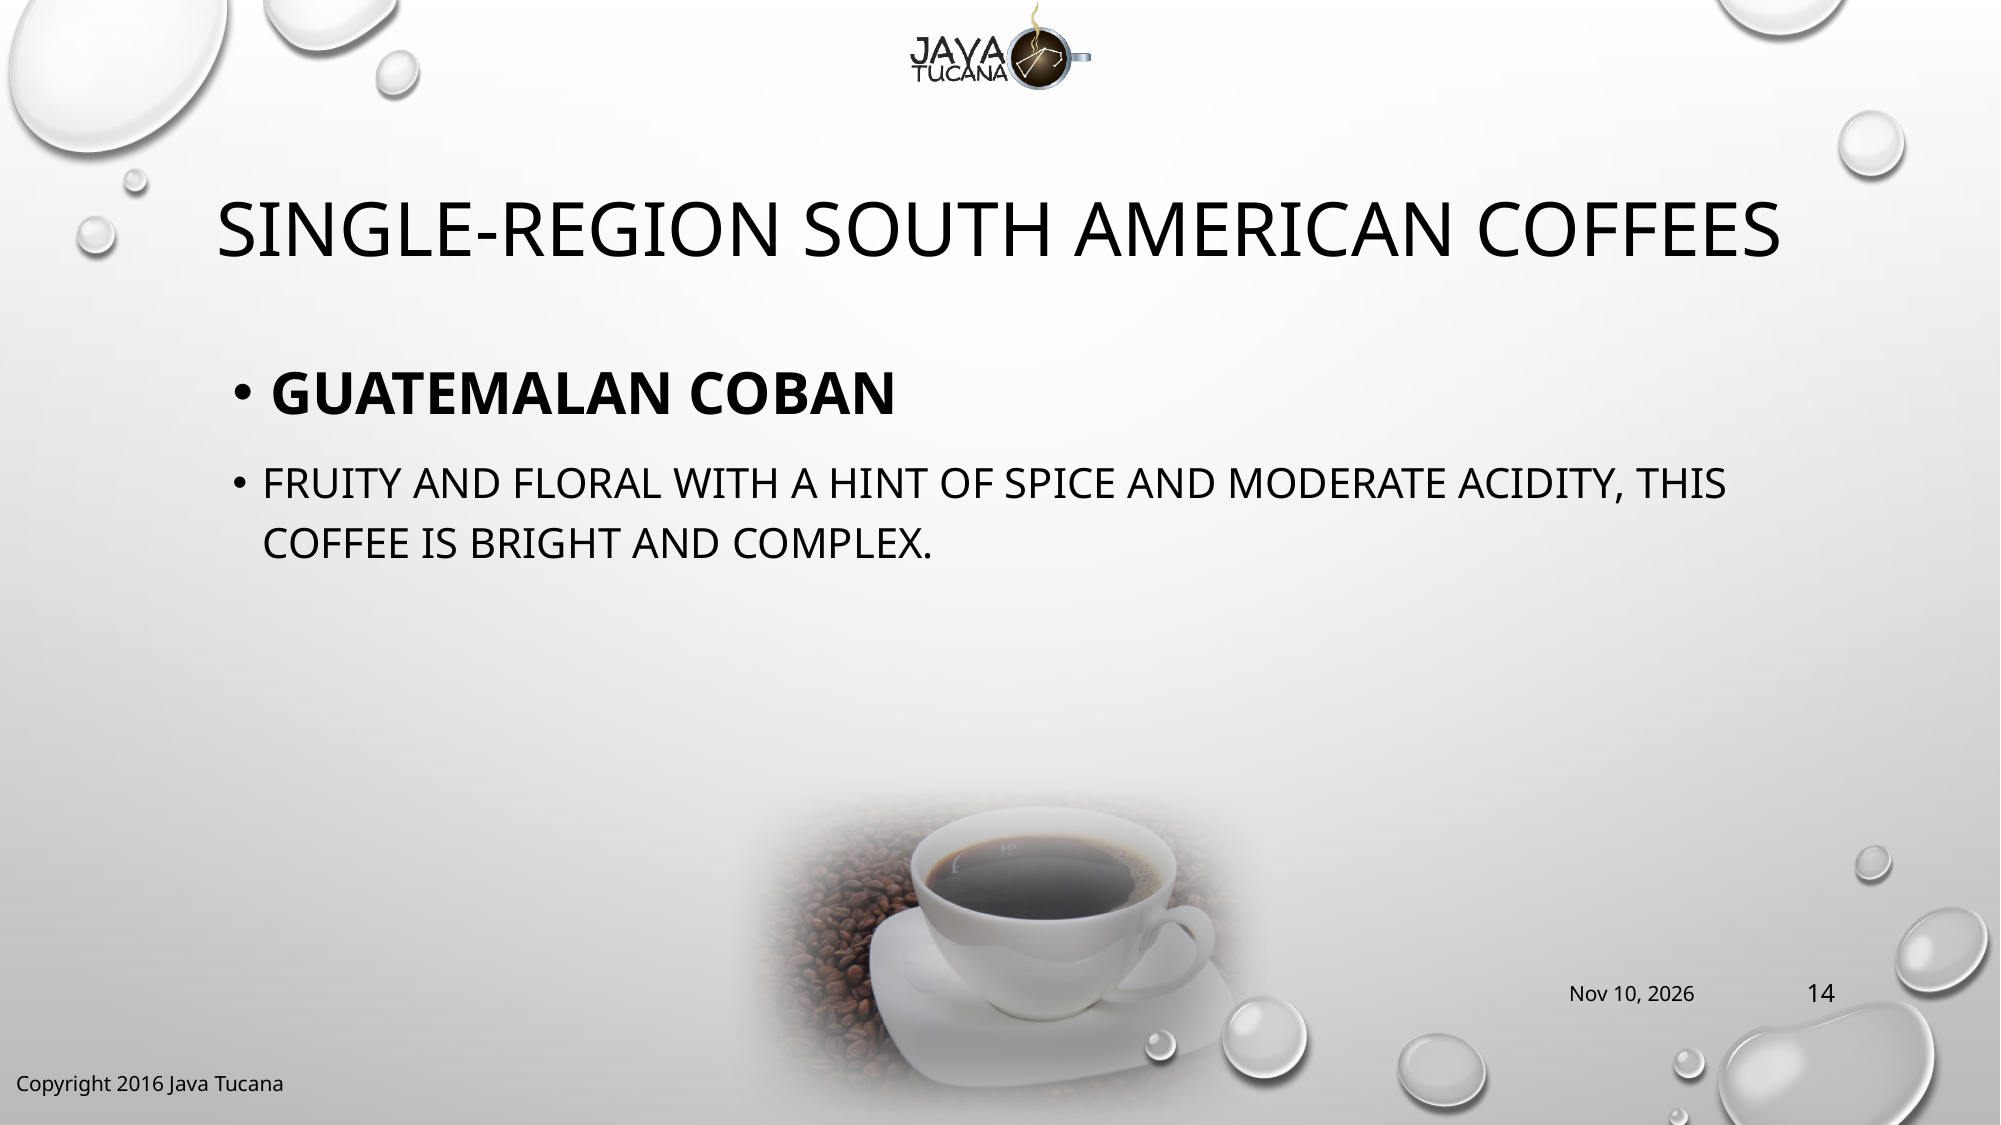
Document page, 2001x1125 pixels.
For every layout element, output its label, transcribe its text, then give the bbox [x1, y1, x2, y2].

picture [0, 0, 2000, 1125]
slide_number 14 [1724, 965, 1851, 1025]
footer Copyright 2016 Java Tucana [1, 1055, 1096, 1116]
slide_number 8-Feb-16 [1259, 965, 1710, 1025]
list Guatemalan Coban Fruity and floral with a hint of spice and moderate acidity, this coffee is bright and complex. [217, 334, 1793, 995]
title Single-region South American coffees [149, 101, 1851, 364]
